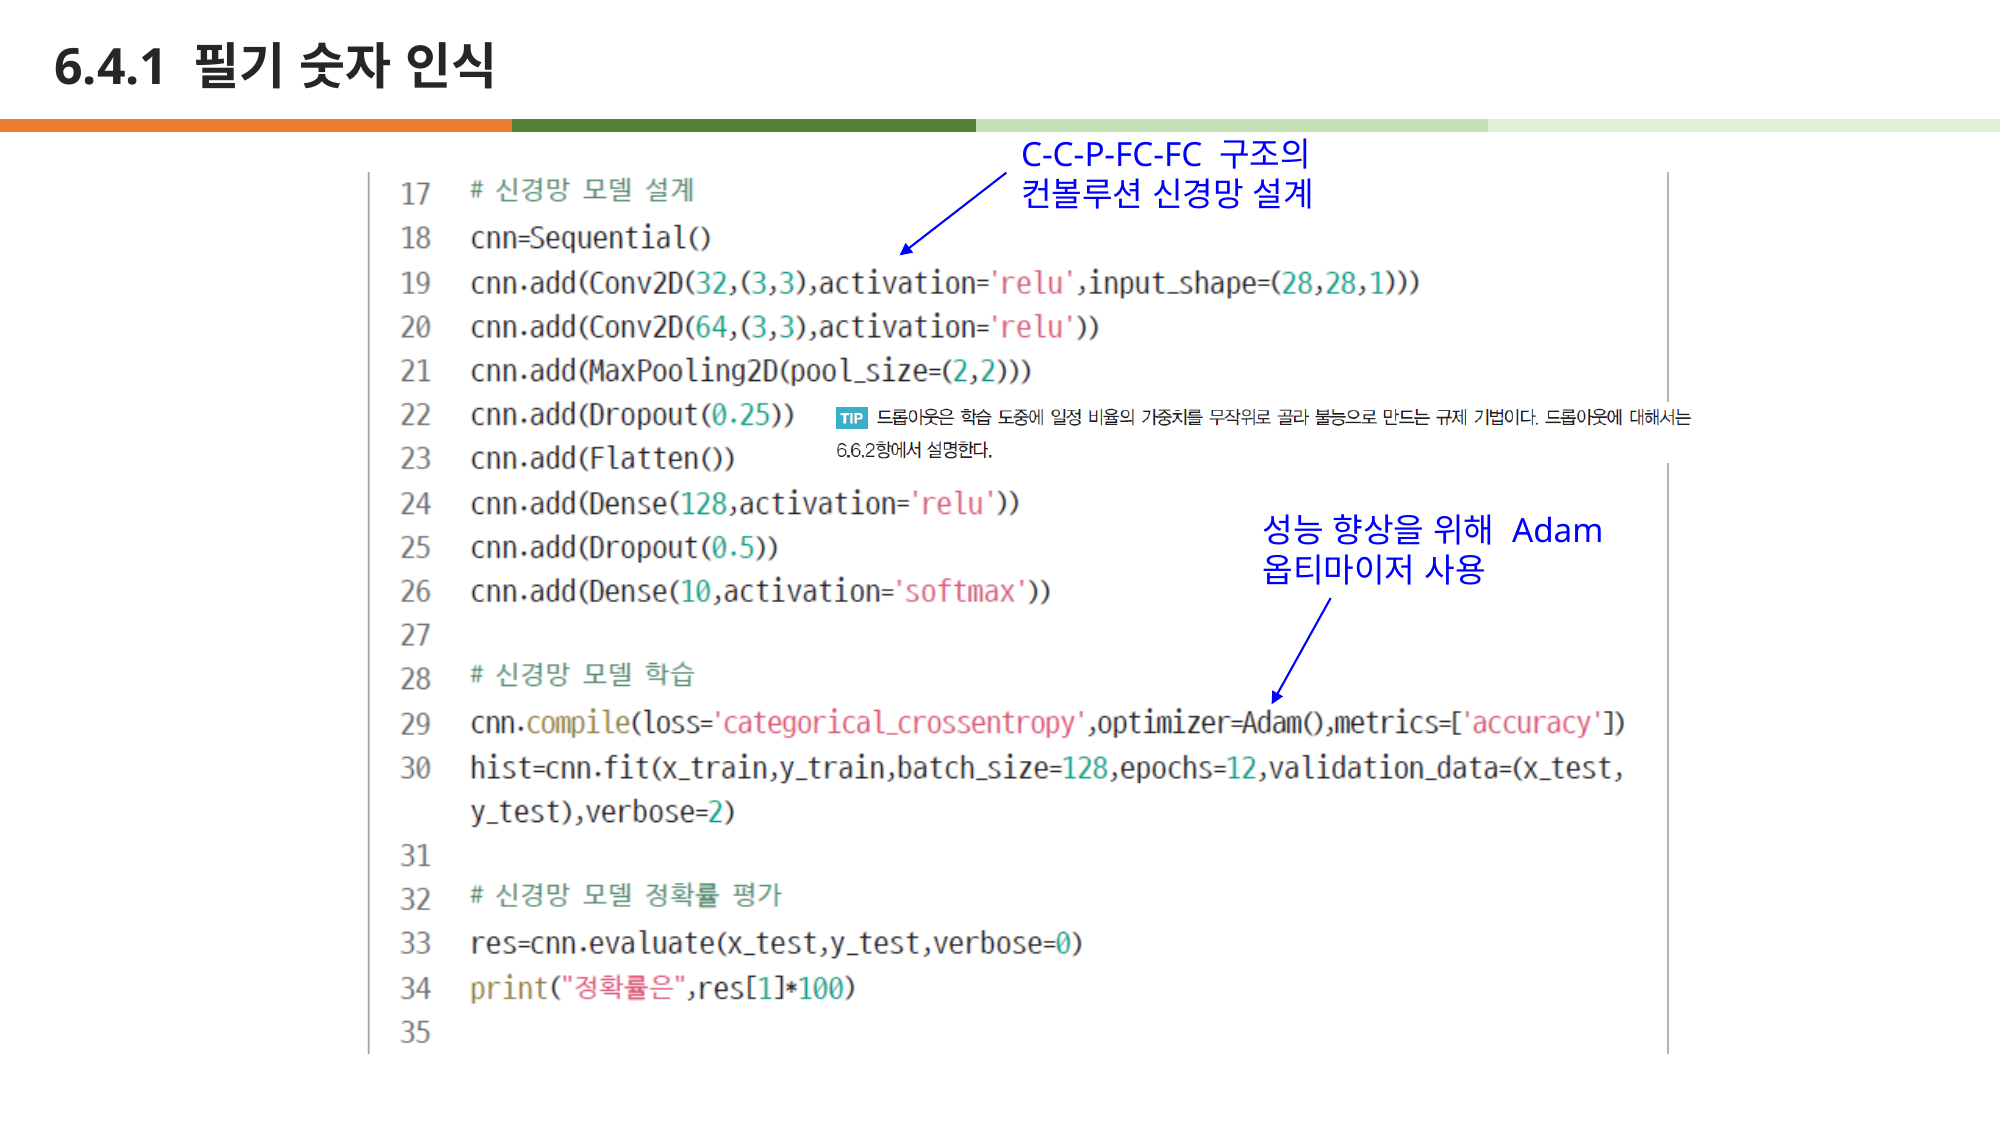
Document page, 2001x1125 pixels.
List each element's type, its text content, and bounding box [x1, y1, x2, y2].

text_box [899, 173, 1007, 256]
title 6.4.1 필기 숫자 인식 [39, 23, 1693, 114]
text_box C-C-P-FC-FC 구조의 컨볼루션 신경망 설계 [1006, 125, 1408, 172]
picture [362, 172, 1697, 1054]
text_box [1271, 598, 1331, 705]
